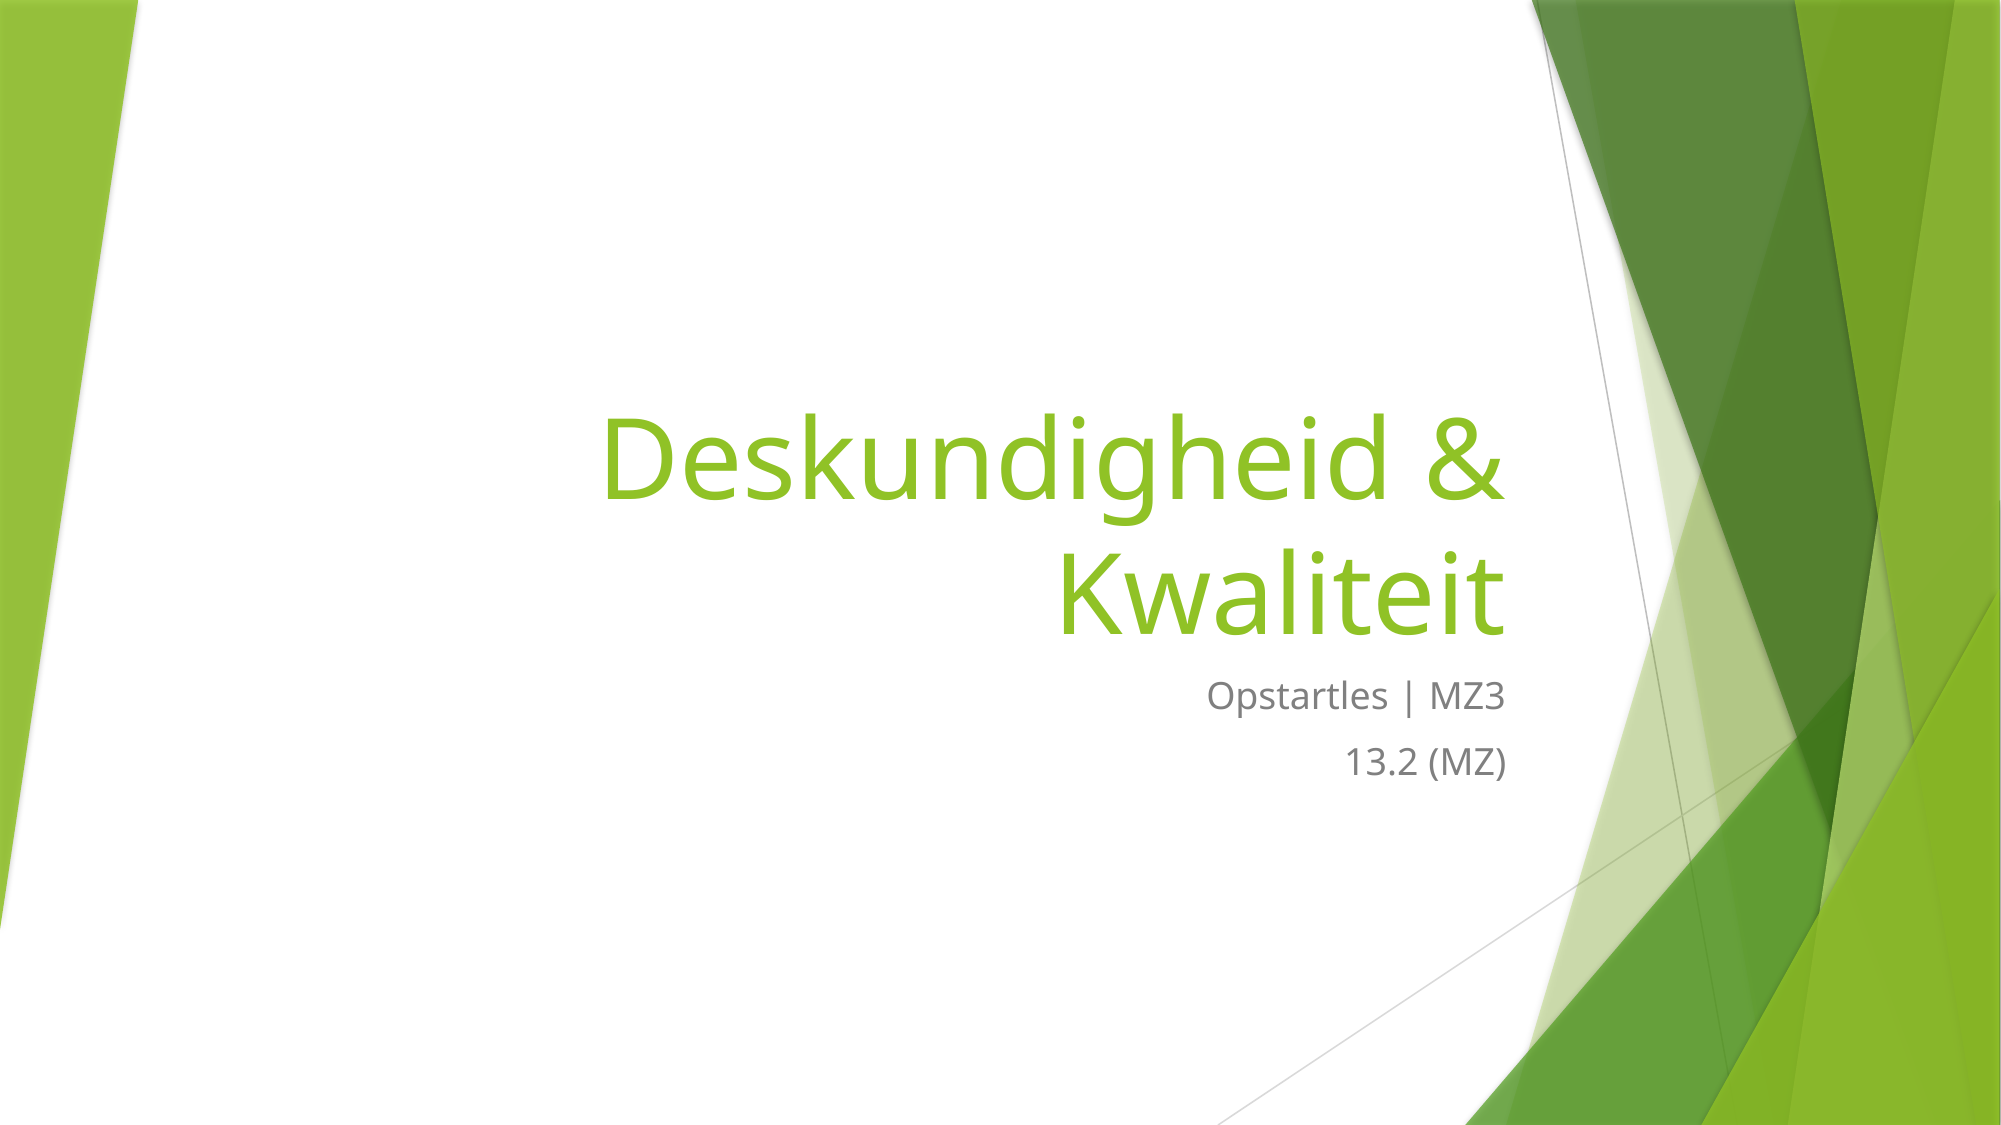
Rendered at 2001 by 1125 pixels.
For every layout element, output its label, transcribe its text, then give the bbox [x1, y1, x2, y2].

title Deskundigheid & Kwaliteit [247, 394, 1522, 664]
subtitle Opstartles | MZ3 13.2 (MZ) [247, 664, 1522, 845]
